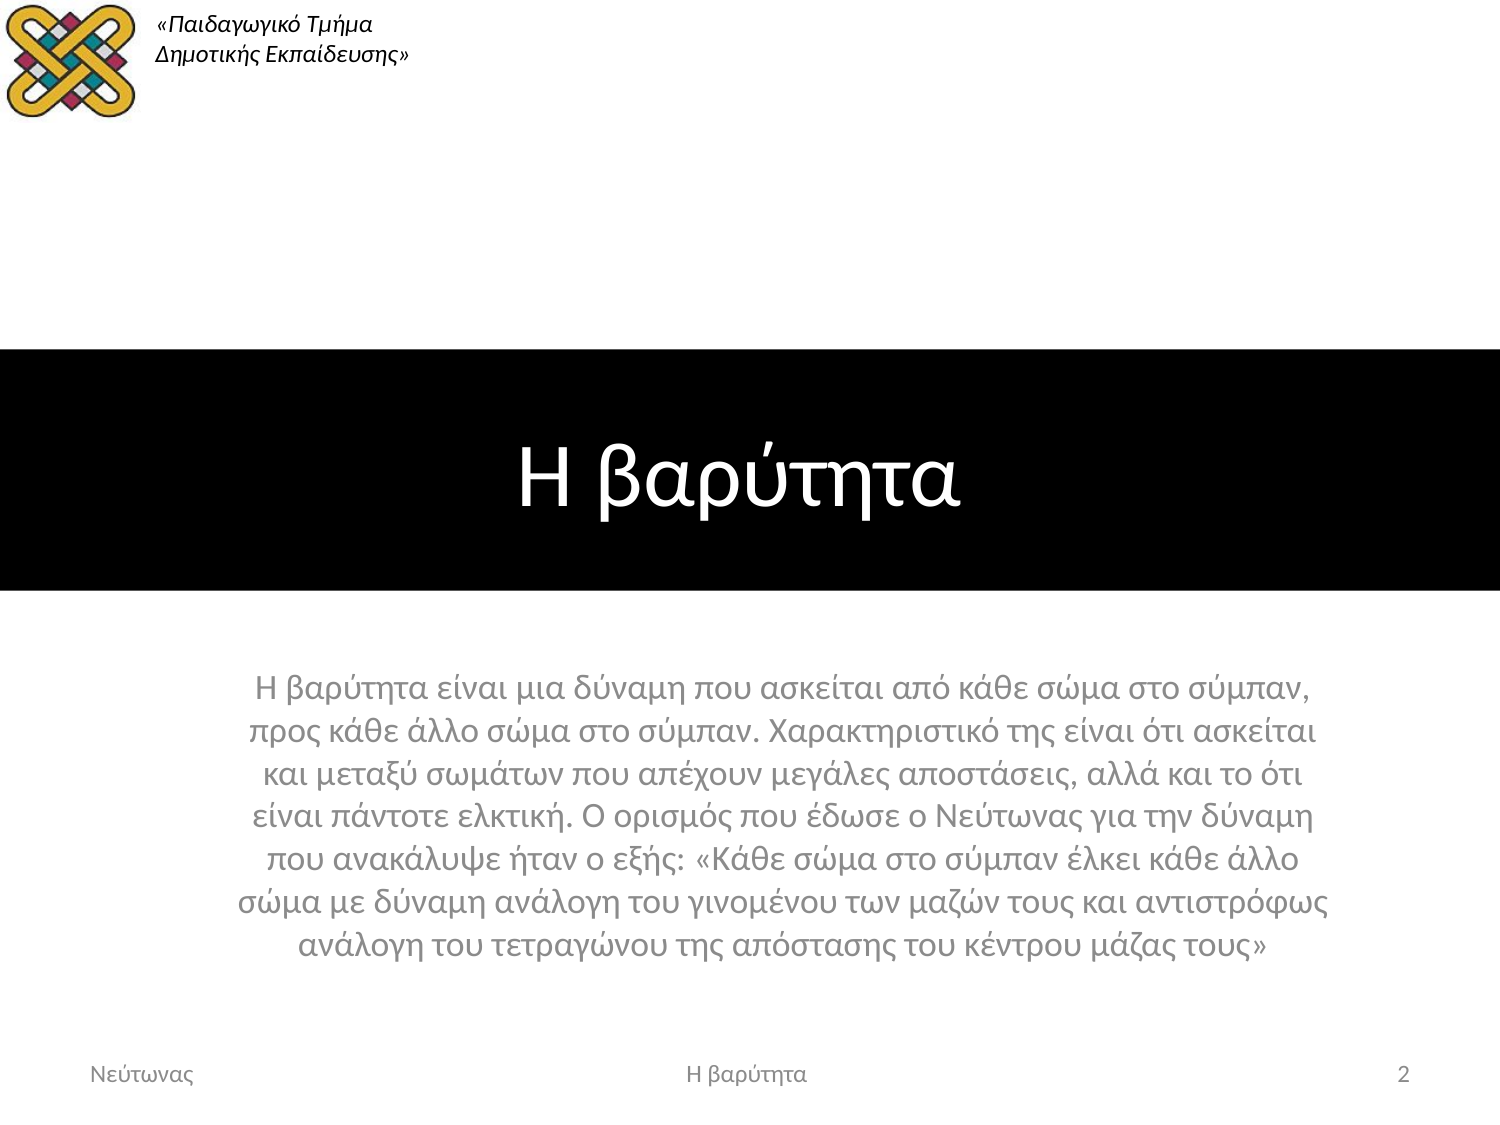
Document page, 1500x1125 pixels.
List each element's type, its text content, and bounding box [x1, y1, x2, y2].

subtitle Η βαρύτητα είναι μια δύναμη που ασκείται από κάθε σώμα στο σύμπαν, προς κάθε άλλο σώμα στο σύμπαν. Χαρακτηριστικό της είναι ότι ασκείται και μεταξύ σωμάτων που απέχουν μεγάλες αποστάσεις, αλλά και το ότι είναι πάντοτε ελκτική. Ο ορισμός που έδωσε ο Νεύτωνας για την δύναμη που ανακάλυψε ήταν ο εξής: «Κάθε σώμα στο σύμπαν έλκει κάθε άλλο σώμα με δύναμη ανάλογη του γινομένου των μαζών τους και αντιστρόφως ανάλογη του τετραγώνου της απόστασης του κέντρου μάζας τους» [222, 656, 1346, 1004]
footer Η βαρύτητα [512, 1042, 988, 1103]
title Η βαρύτητα [0, 349, 1500, 591]
slide_number 2 [1074, 1042, 1425, 1103]
picture [0, 0, 141, 123]
slide_number Νεύτωνας [75, 1042, 425, 1103]
